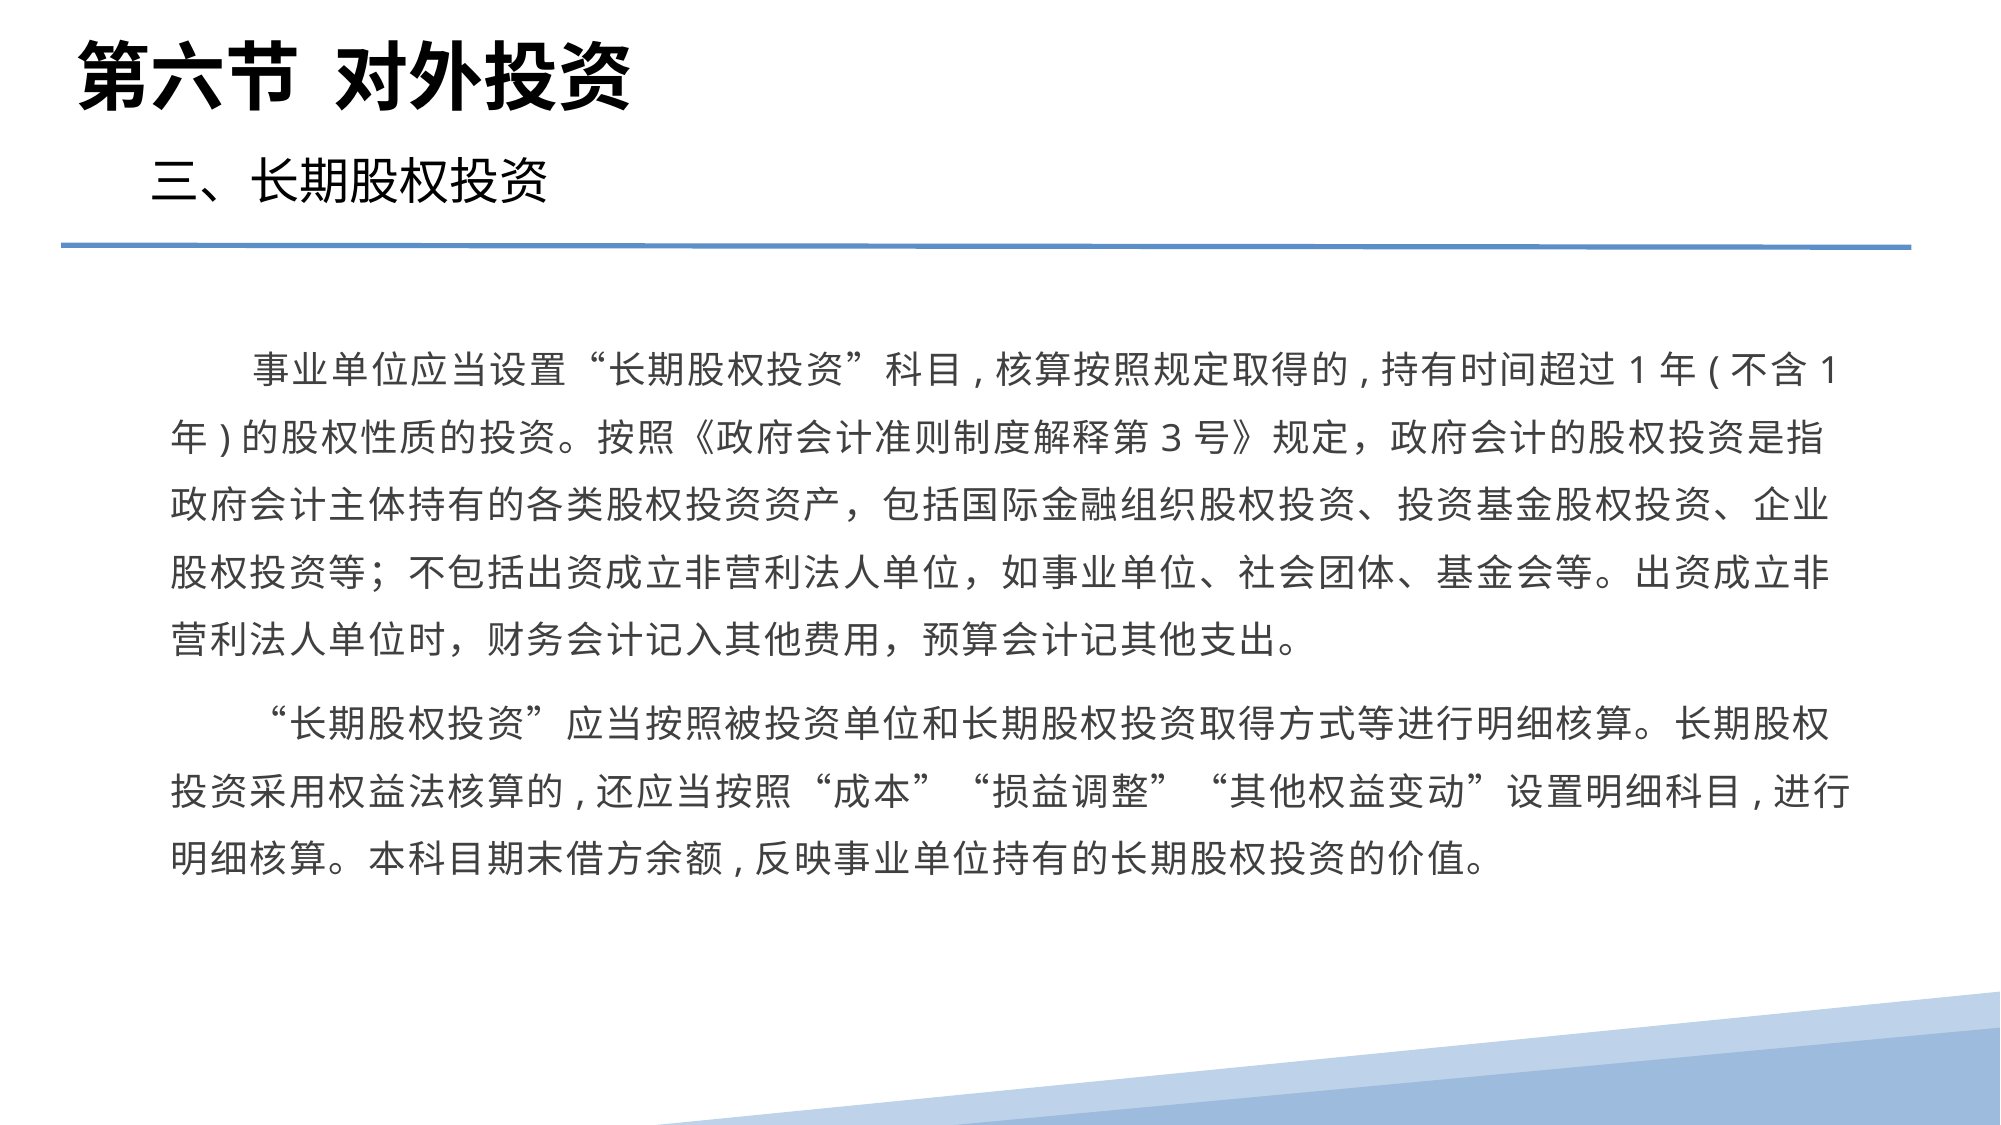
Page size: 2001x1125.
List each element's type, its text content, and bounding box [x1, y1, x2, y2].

text_box 第六节 对外投资 [75, 24, 1925, 125]
text_box 事业单位应当设置“长期股权投资”科目,核算按照规定取得的,持有时间超过1年(不含1年)的股权性质的投资。按照《政府会计准则制度解释第3号》规定，政府会计的股权投资是指政府会计主体持有的各类股权投资资产，包括国际金融组织股权投资、投资基金股权投资、企业股权投资等；不包括出资成立非营利法人单位，如事业单位、社会团体、基金会等。出资成立非营利法人单位时，财务会计记入其他费用，预算会计记其他支出。 “长期股权投资”应当按照被投资单位和长期股权投资取得方式等进行明细核算。长期股权投资采用权益法核算的,还应当按照“成本”“损益调整”“其他权益变动”设置明细科目,进行明细核算。本科目期末借方余额,反映事业单位持有的长期股权投资的价值。 [160, 248, 1874, 960]
text_box 三、长期股权投资 [134, 142, 1276, 245]
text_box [656, 991, 2000, 1125]
